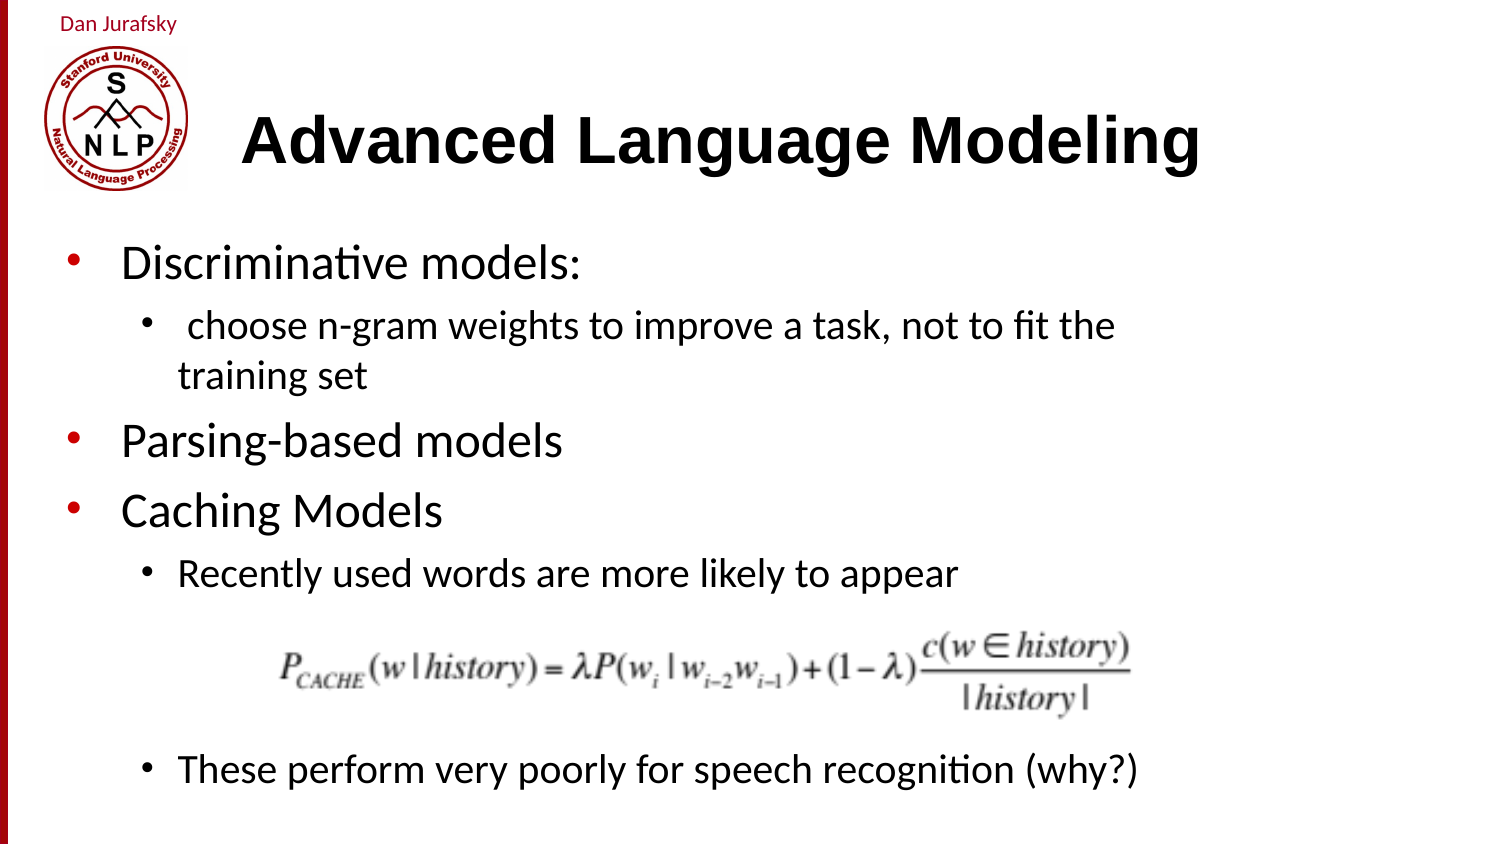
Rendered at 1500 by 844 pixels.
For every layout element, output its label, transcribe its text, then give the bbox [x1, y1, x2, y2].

title Advanced Language Modeling [225, 62, 1450, 185]
picture [44, 46, 188, 191]
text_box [274, 620, 1136, 723]
list Discriminative models: choose n-gram weights to improve a task, not to fit the training set Parsing-based models Caching Models Recently used words are more likely to appear These perform very poorly for speech recognition (why?) [50, 221, 1263, 797]
